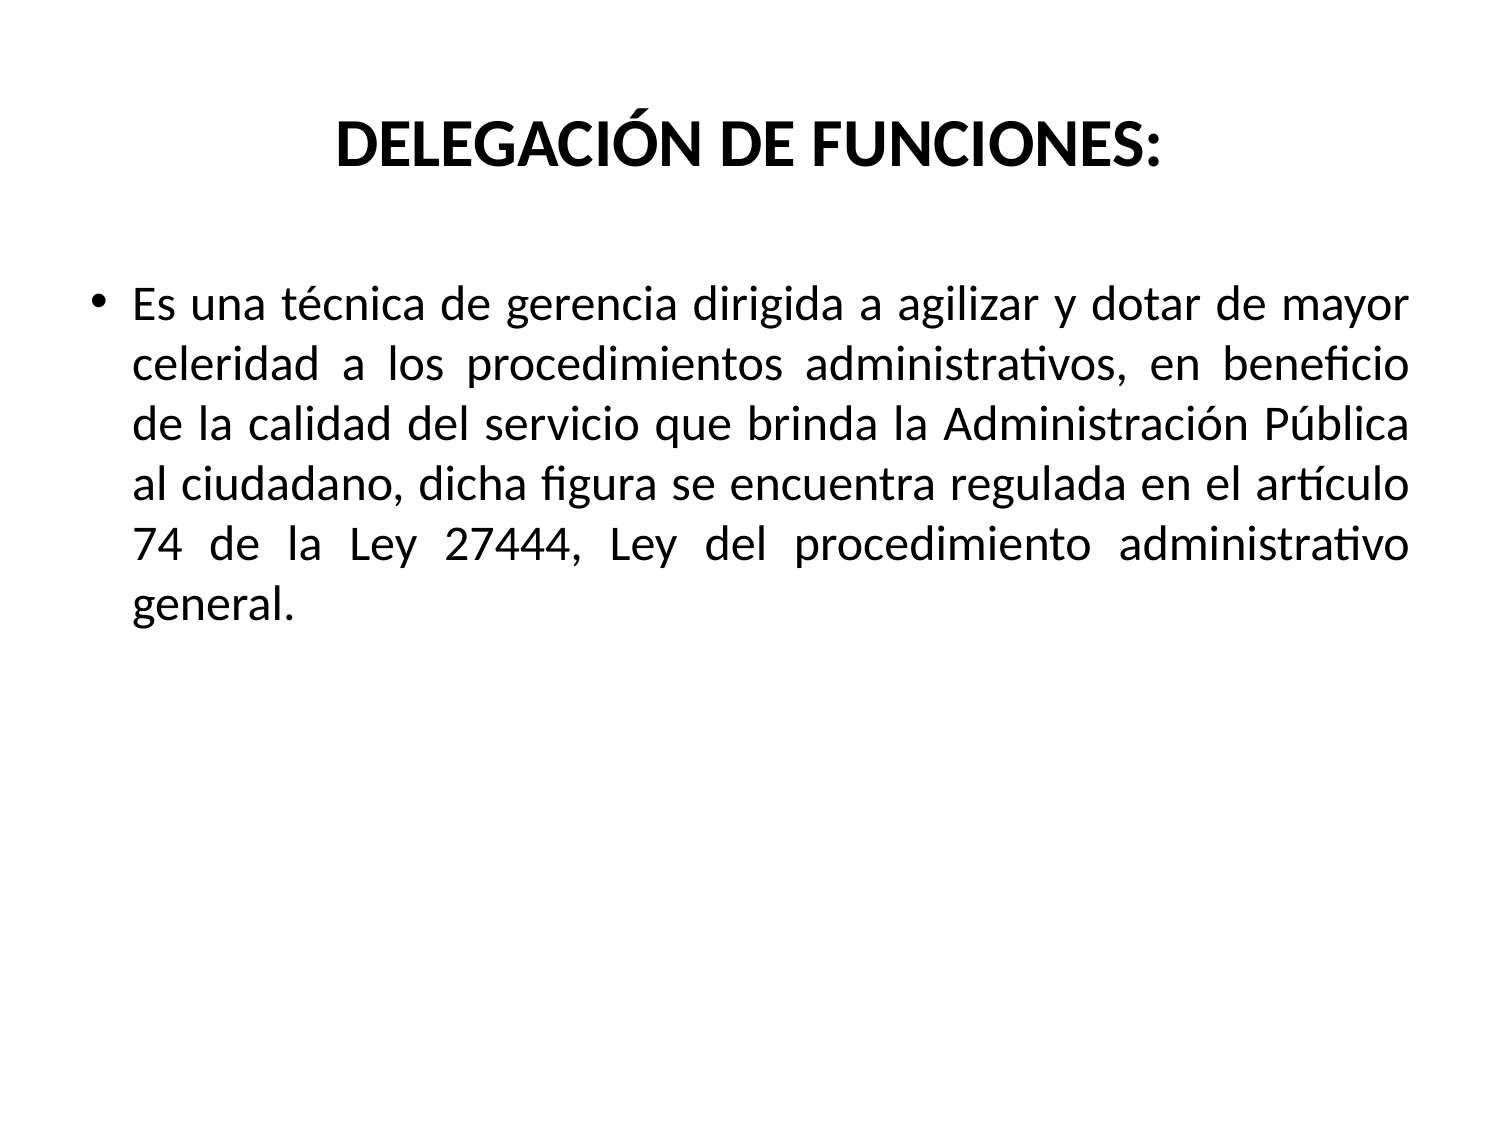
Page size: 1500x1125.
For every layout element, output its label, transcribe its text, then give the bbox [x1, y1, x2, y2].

list Es una técnica de gerencia dirigida a agilizar y dotar de mayor celeridad a los procedimientos administrativos, en beneficio de la calidad del servicio que brinda la Administración Pública al ciudadano, dicha figura se encuentra regulada en el artículo 74 de la Ley 27444, Ley del procedimiento administrativo general. [74, 262, 1426, 1006]
title DELEGACIÓN DE FUNCIONES: [74, 44, 1426, 233]
